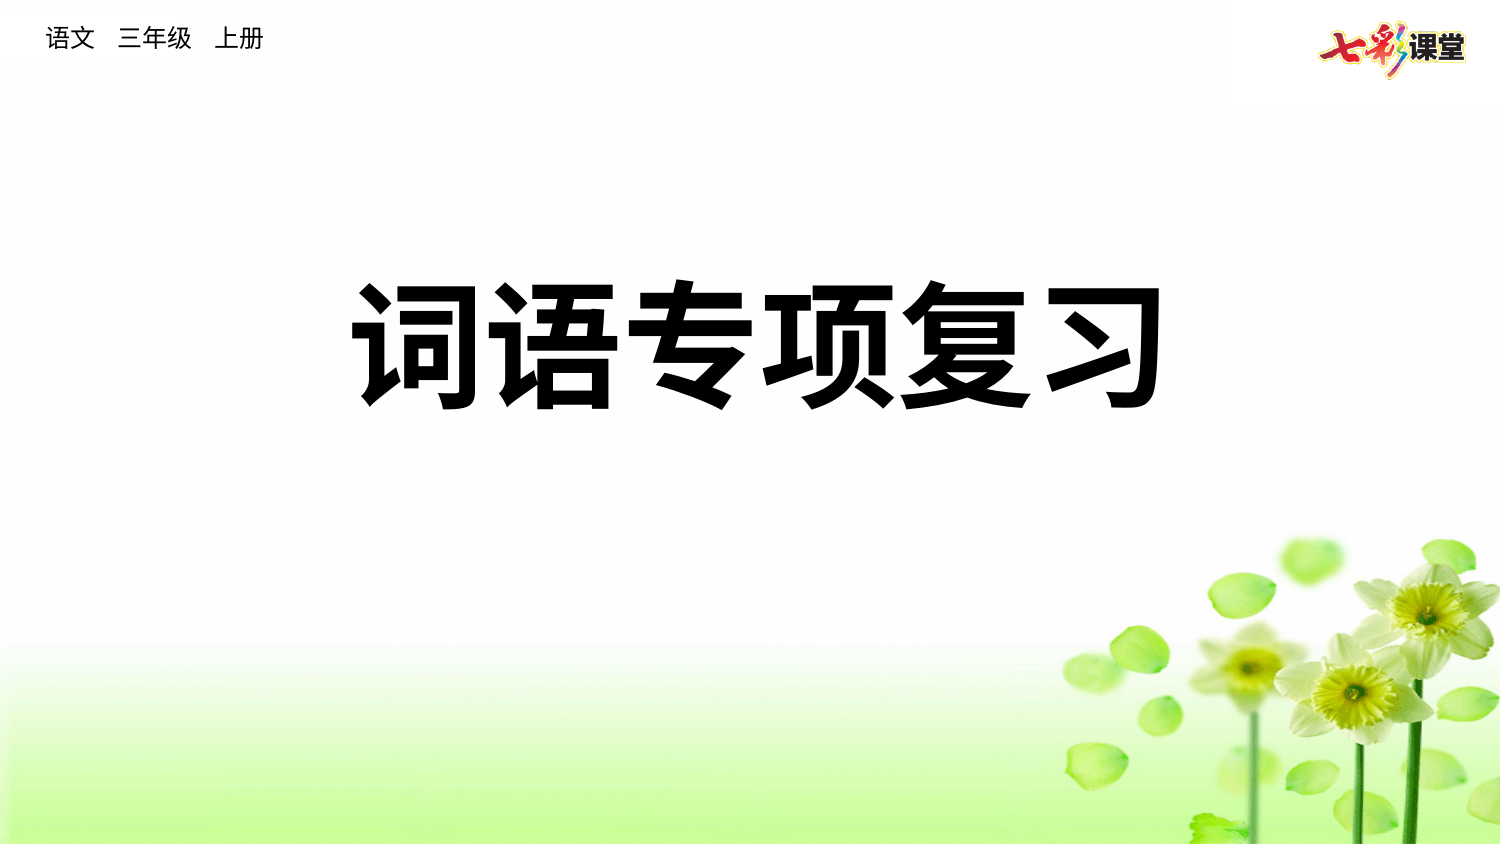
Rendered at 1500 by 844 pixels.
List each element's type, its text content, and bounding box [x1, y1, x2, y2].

picture [0, 0, 1500, 844]
text_box [0, 13, 451, 58]
text_box 语文 三年级 上册 [8, 15, 280, 60]
text_box 词语专项复习 [345, 263, 1218, 424]
